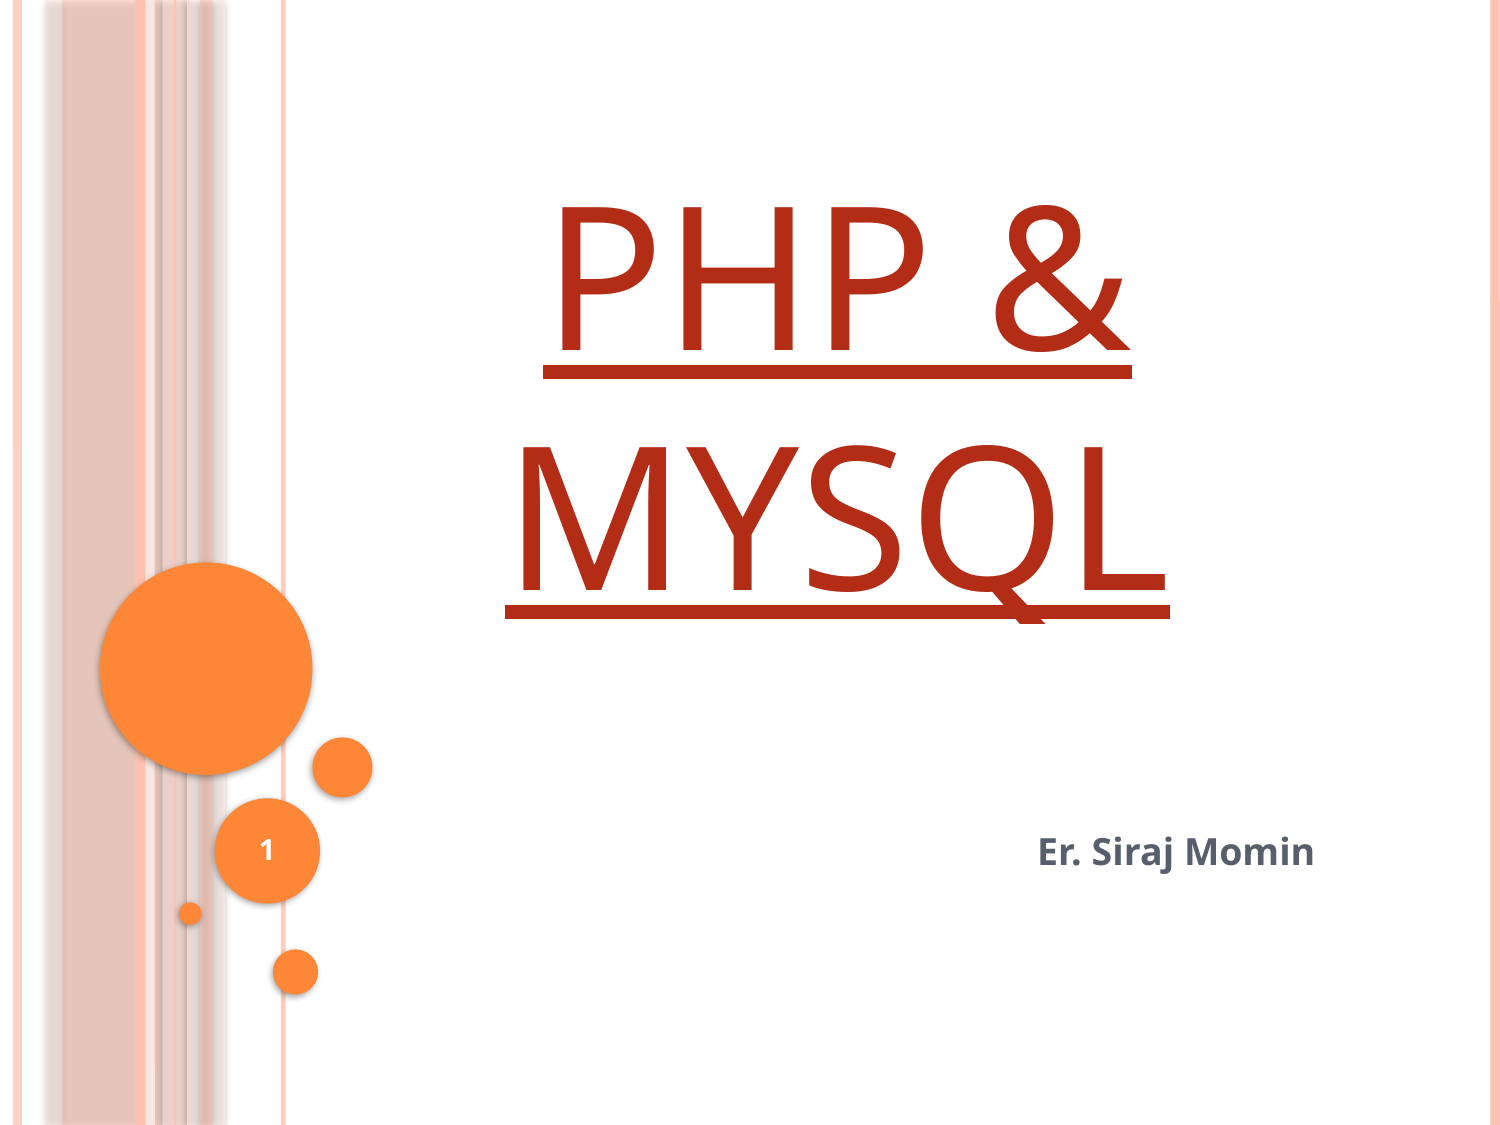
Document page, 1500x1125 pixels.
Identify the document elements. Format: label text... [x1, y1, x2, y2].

title PHP & MySQL [287, 337, 1388, 638]
slide_number 1 [217, 808, 318, 894]
subtitle Er. Siraj Momin [375, 820, 1388, 1046]
